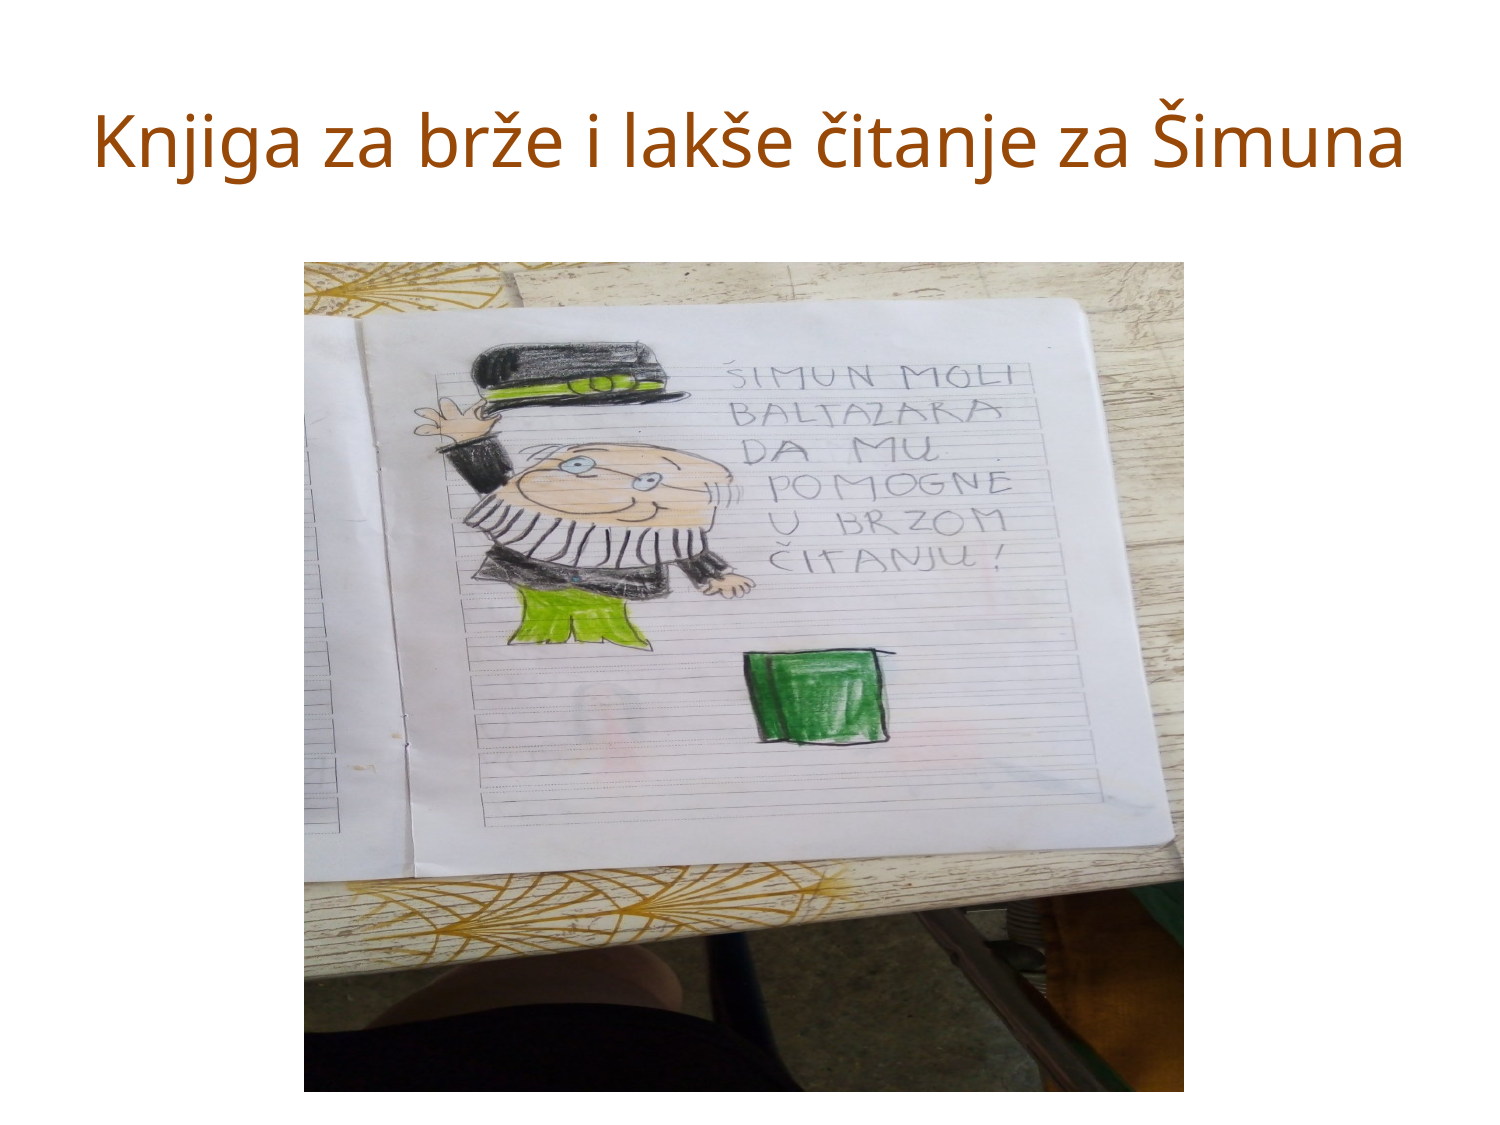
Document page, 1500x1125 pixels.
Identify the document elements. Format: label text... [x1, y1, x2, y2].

title Knjiga za brže i lakše čitanje za Šimuna [75, 45, 1425, 233]
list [304, 262, 1184, 1093]
